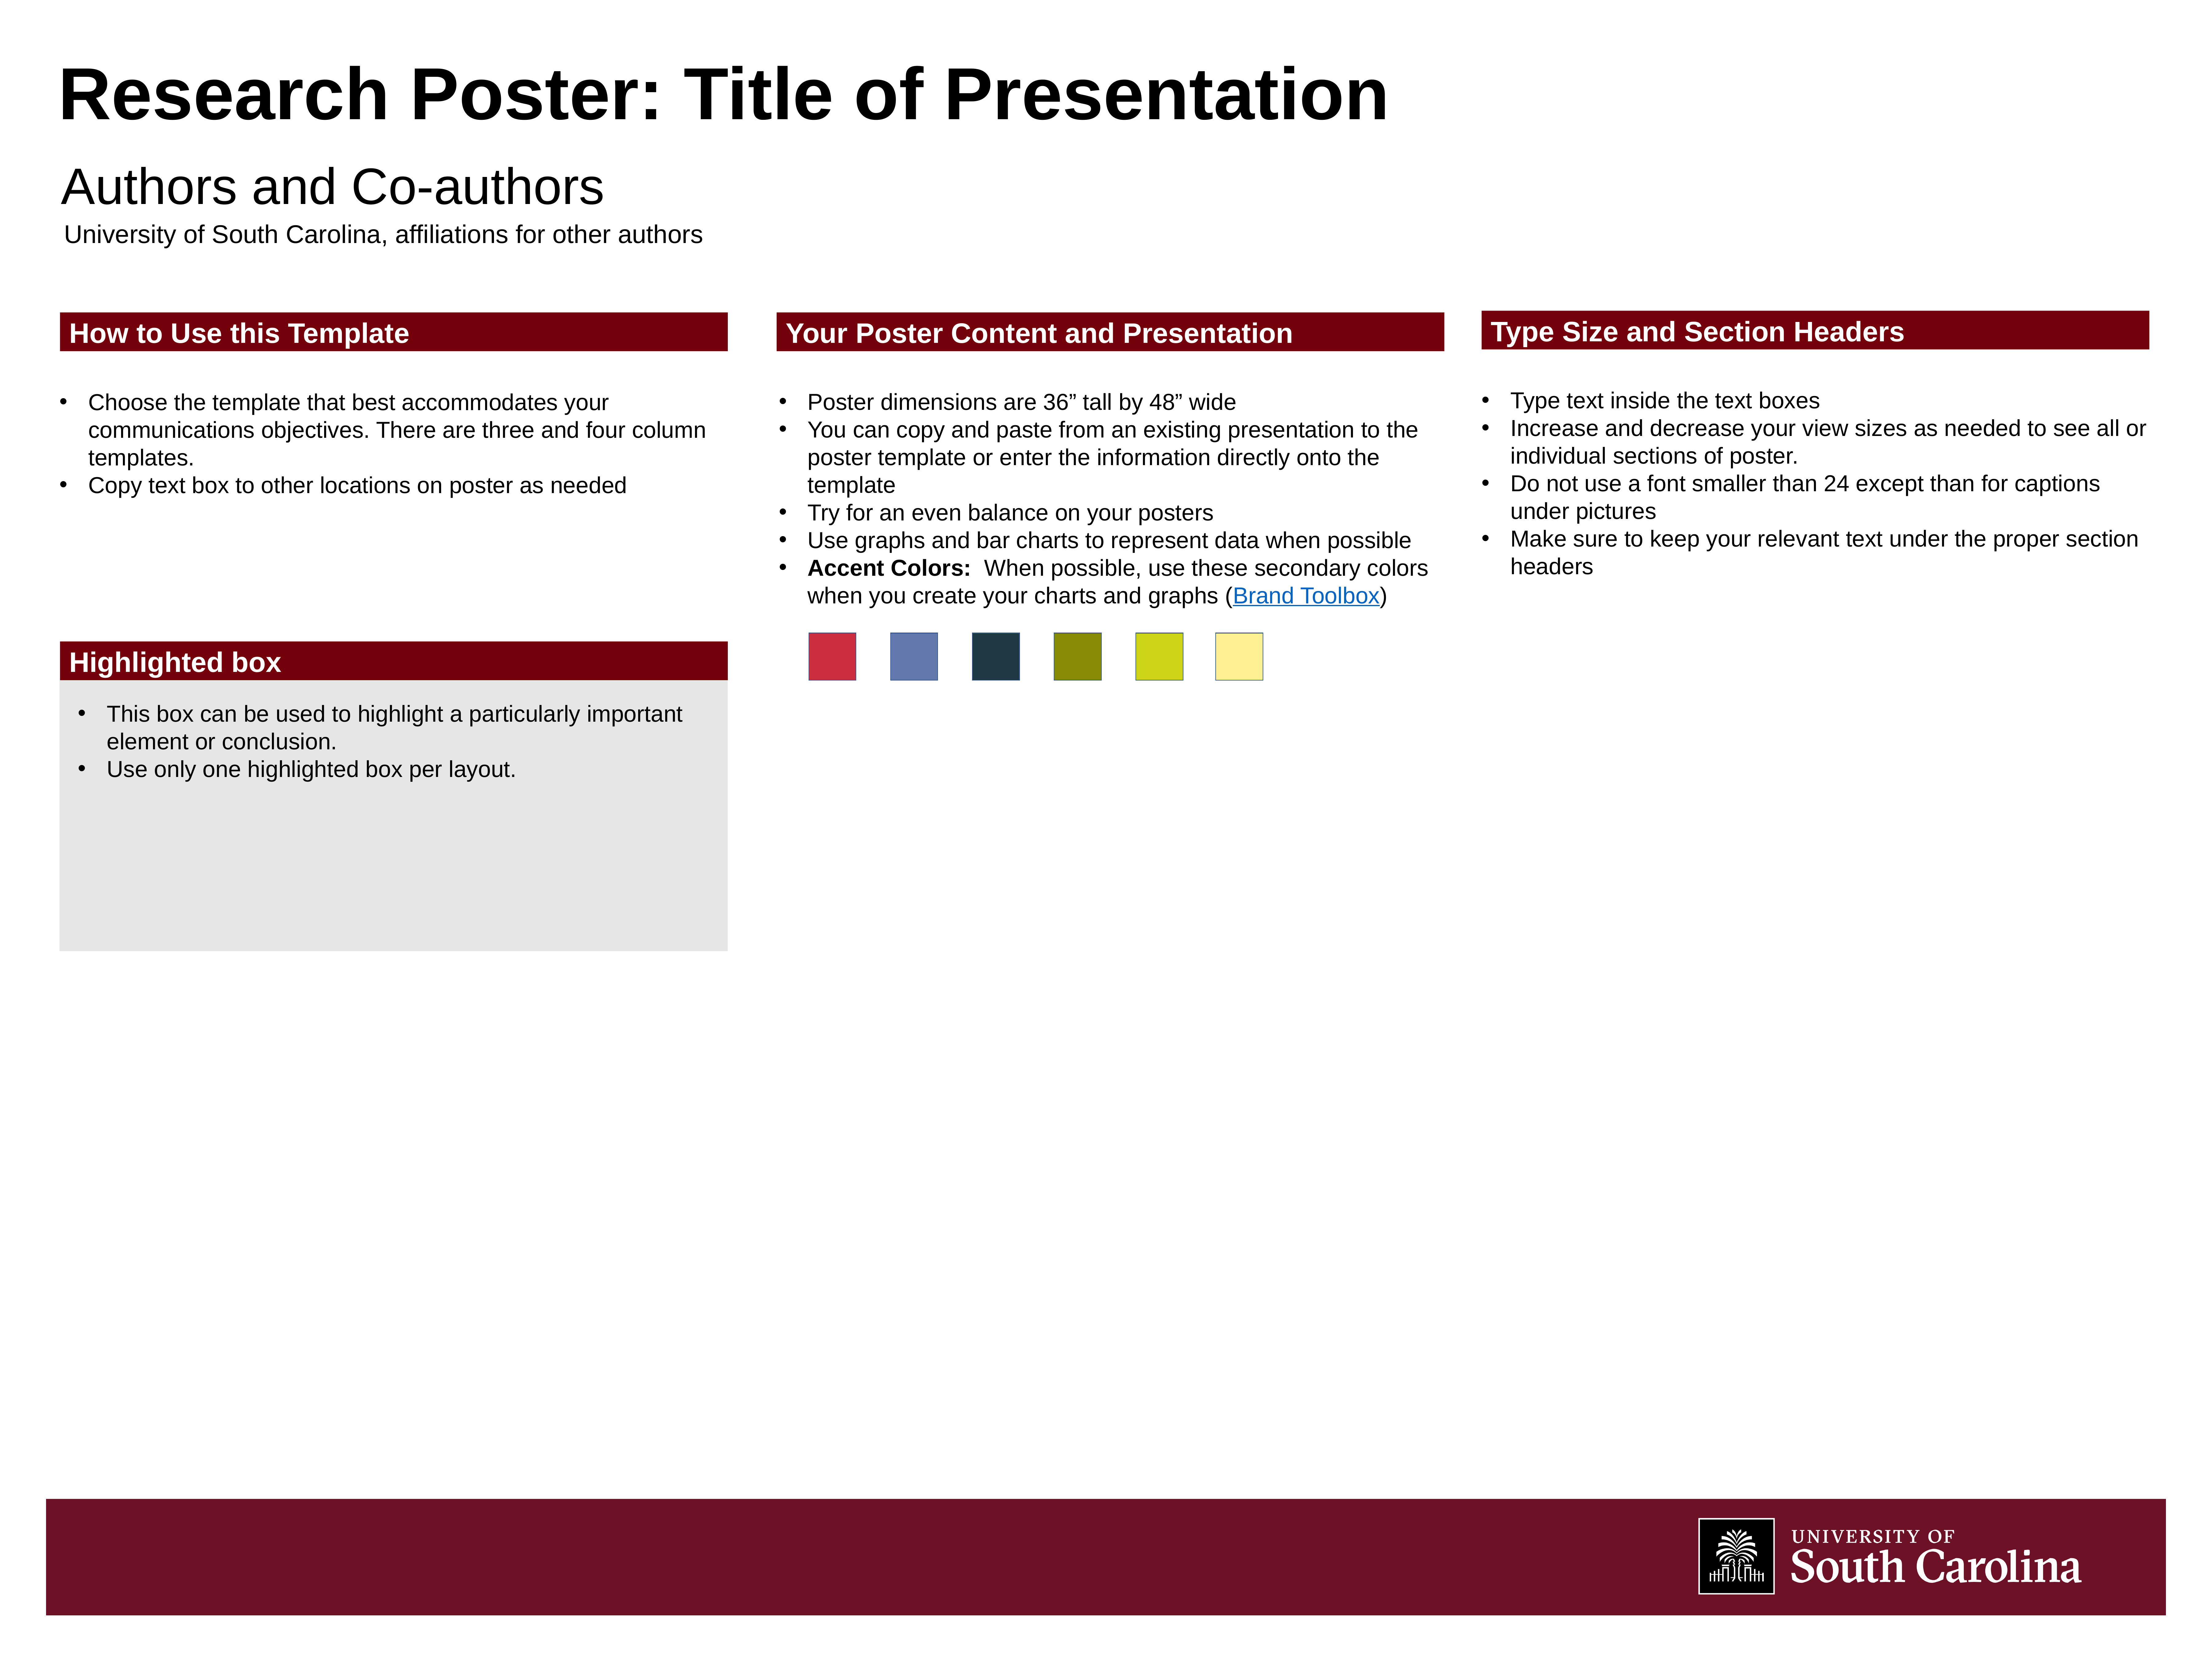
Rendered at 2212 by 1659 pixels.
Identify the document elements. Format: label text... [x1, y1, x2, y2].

text_box Type text inside the text boxes Increase and decrease your view sizes as needed to see all or individual sections of poster. Do not use a font smaller than 24 except than for captions under pictures Make sure to keep your relevant text under the proper section headers [1481, 376, 2150, 693]
text_box [890, 633, 938, 680]
text_box [1054, 633, 1102, 680]
text_box Your Poster Content and Presentation [776, 312, 1445, 351]
text_box [46, 1499, 2166, 1616]
text_box Choose the template that best accommodates your communications objectives. There are three and four column templates. Copy text box to other locations on poster as needed [59, 378, 728, 583]
text_box Highlighted box [60, 641, 728, 680]
text_box [1215, 633, 1263, 680]
text_box How to Use this Template [60, 312, 728, 351]
text_box Poster dimensions are 36” tall by 48” wide You can copy and paste from an existing presentation to the poster template or enter the information directly onto the template Try for an even balance on your posters Use graphs and bar charts to represent data when possible Accent Colors: When possible, use these secondary colors when you create your charts and graphs (Brand Toolbox) [779, 378, 1447, 778]
text_box [809, 633, 856, 680]
picture [1698, 1518, 2082, 1594]
text_box Authors and Co-authors [57, 151, 2109, 217]
text_box This box can be used to highlight a particularly important element or conclusion. Use only one highlighted box per layout. [59, 680, 728, 951]
text_box Research Poster: Title of Presentation [53, 44, 2106, 137]
text_box [1135, 633, 1183, 680]
text_box University of South Carolina, affiliations for other authors [59, 215, 1496, 251]
text_box Type Size and Section Headers [1481, 311, 2150, 350]
text_box [972, 633, 1020, 680]
